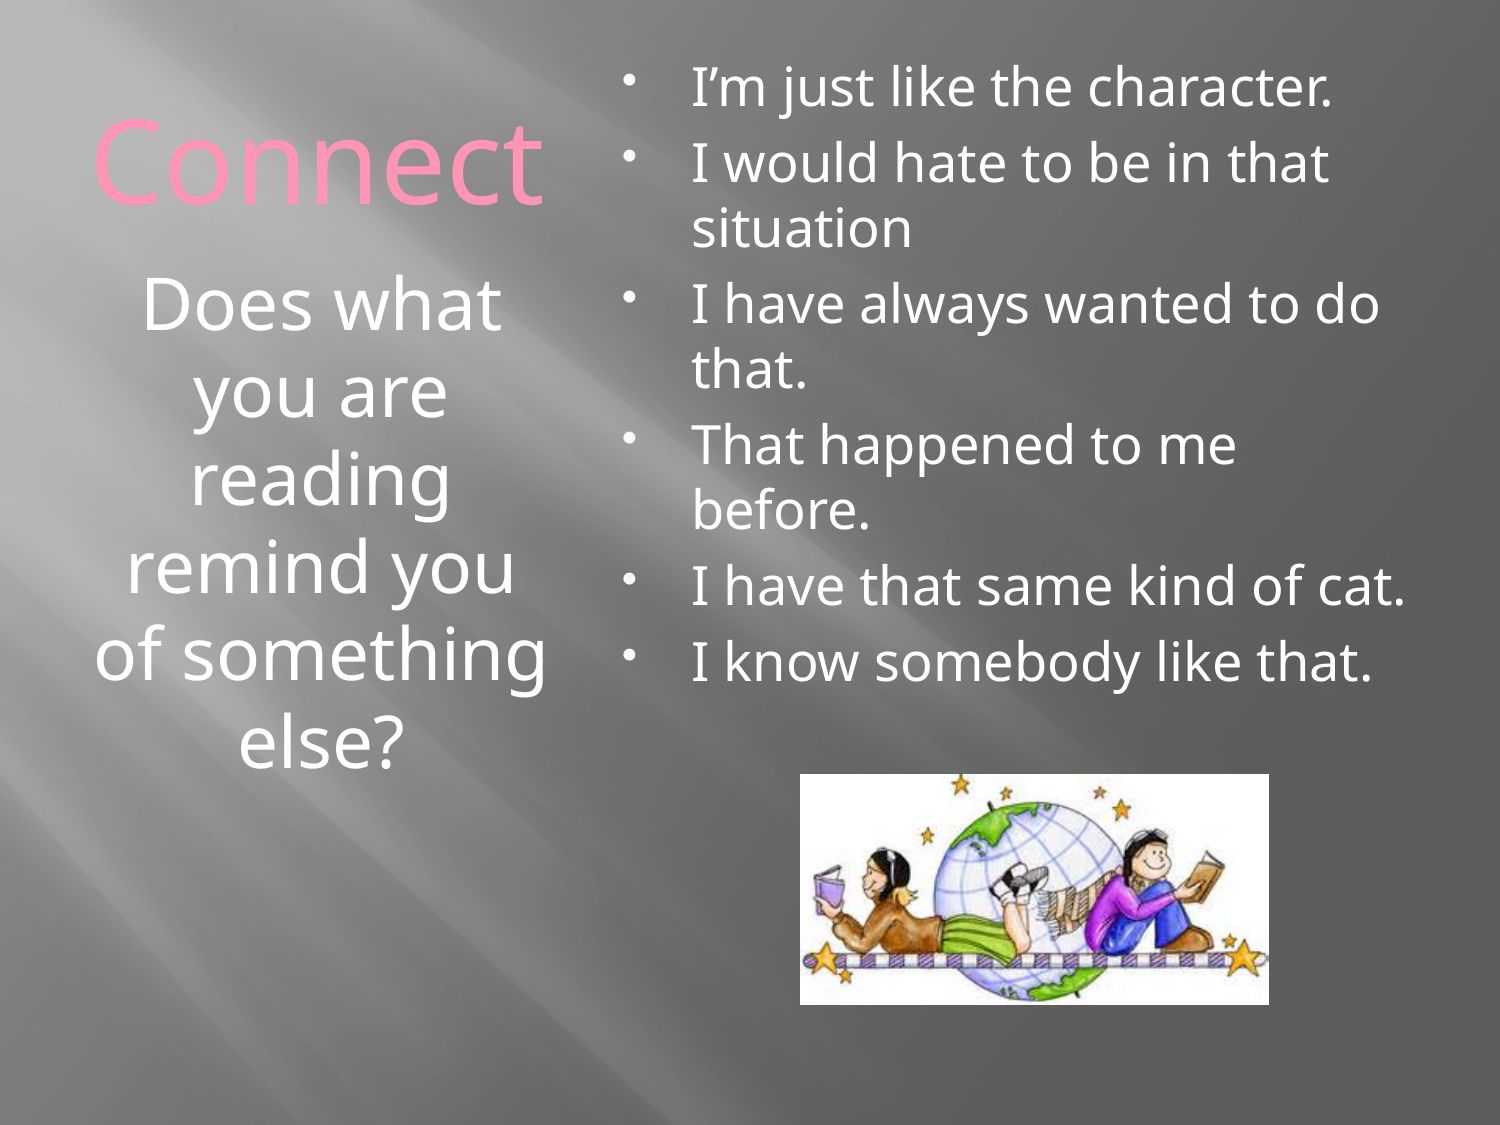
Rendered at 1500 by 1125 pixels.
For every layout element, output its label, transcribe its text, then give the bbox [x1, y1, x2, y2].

picture [799, 774, 1269, 1005]
title Connect [75, 44, 569, 236]
list Does what you are reading remind you of something else? [75, 249, 569, 1005]
list I’m just like the character. I would hate to be in that situation I have always wanted to do that. That happened to me before. I have that same kind of cat. I know somebody like that. [586, 44, 1425, 1005]
